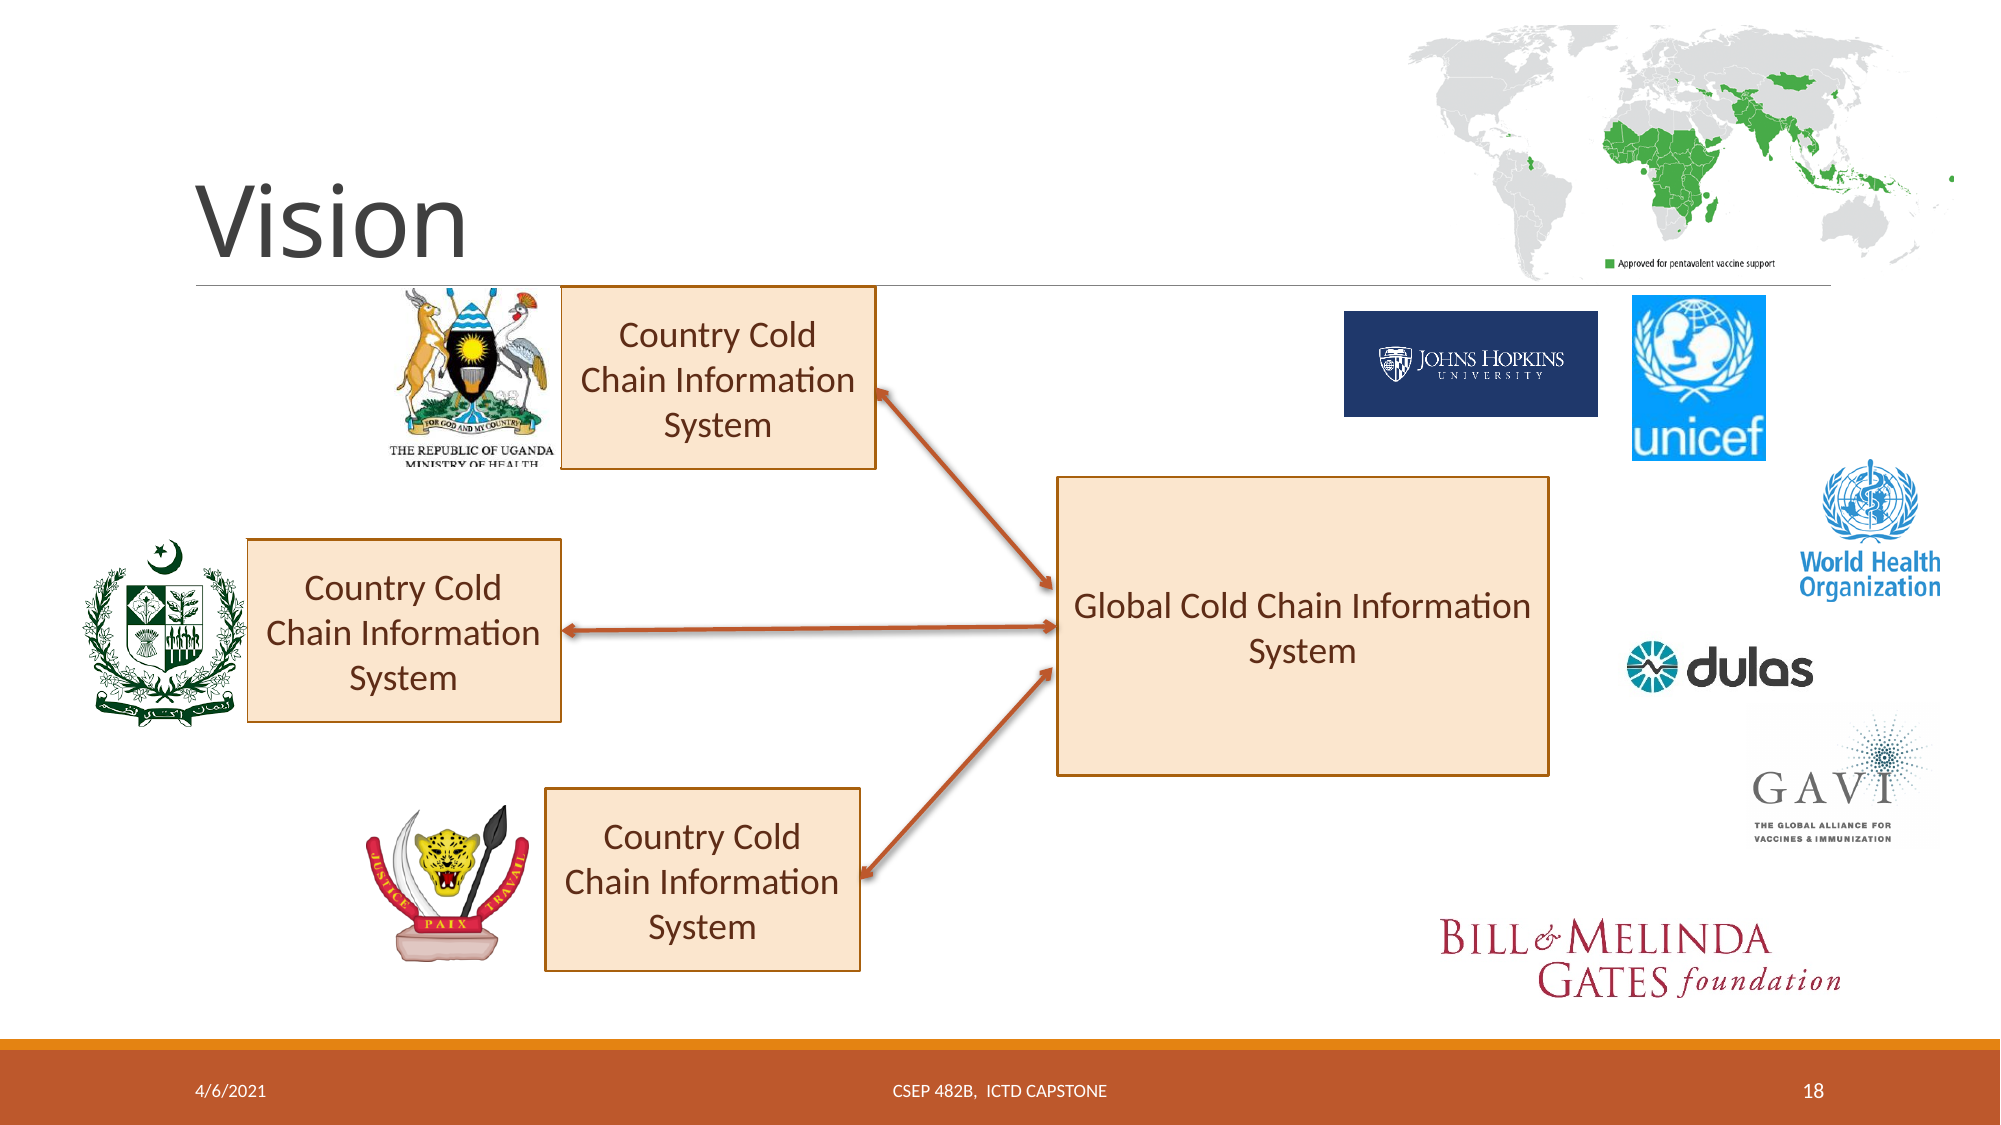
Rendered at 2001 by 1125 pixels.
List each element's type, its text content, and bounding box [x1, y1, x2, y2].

picture [1440, 917, 1840, 999]
picture [1631, 294, 1767, 461]
picture [382, 288, 562, 468]
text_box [859, 666, 1054, 881]
picture [1344, 310, 1599, 418]
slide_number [180, 1059, 586, 1120]
picture [81, 538, 247, 728]
text_box Global Cold Chain Information System [1056, 476, 1550, 777]
text_box Country Cold Chain Information System [252, 538, 562, 723]
picture [1799, 458, 1941, 602]
slide_number 18 [1624, 1059, 1840, 1120]
picture [1606, 631, 1941, 849]
text_box Country Cold Chain Information System [562, 285, 877, 470]
picture [365, 800, 530, 965]
title Vision [180, 47, 1404, 285]
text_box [874, 386, 1054, 591]
text_box Country Cold Chain Information System [544, 787, 861, 972]
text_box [560, 625, 1058, 632]
footer CSEP 482B, ICTD Capstone [604, 1059, 1396, 1120]
picture [1407, 25, 1954, 286]
